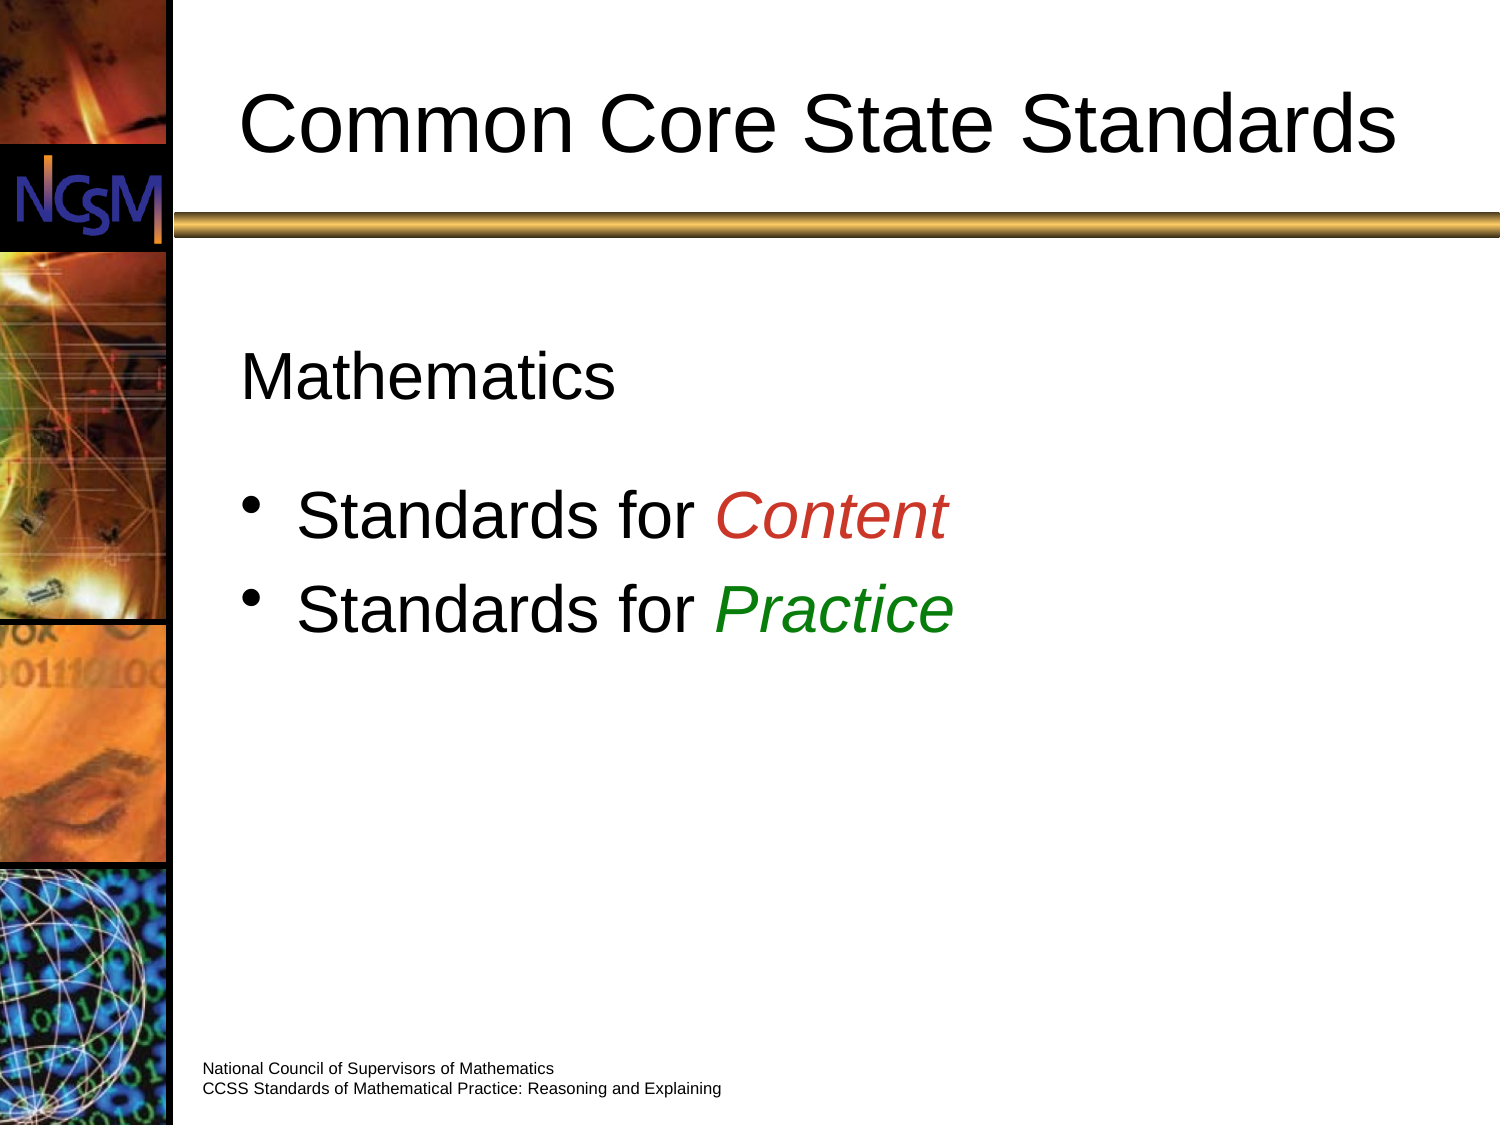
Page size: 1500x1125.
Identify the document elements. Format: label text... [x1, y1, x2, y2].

picture [0, 625, 166, 862]
slide_number National Council of Supervisors of Mathematics CCSS Standards of Mathematical Practice: Reasoning and Explaining [187, 1050, 900, 1125]
picture [0, 0, 167, 619]
list Mathematics Standards for Content Standards for Practice [225, 324, 1425, 1000]
picture [0, 869, 166, 1125]
title Common Core State Standards [212, 24, 1425, 213]
